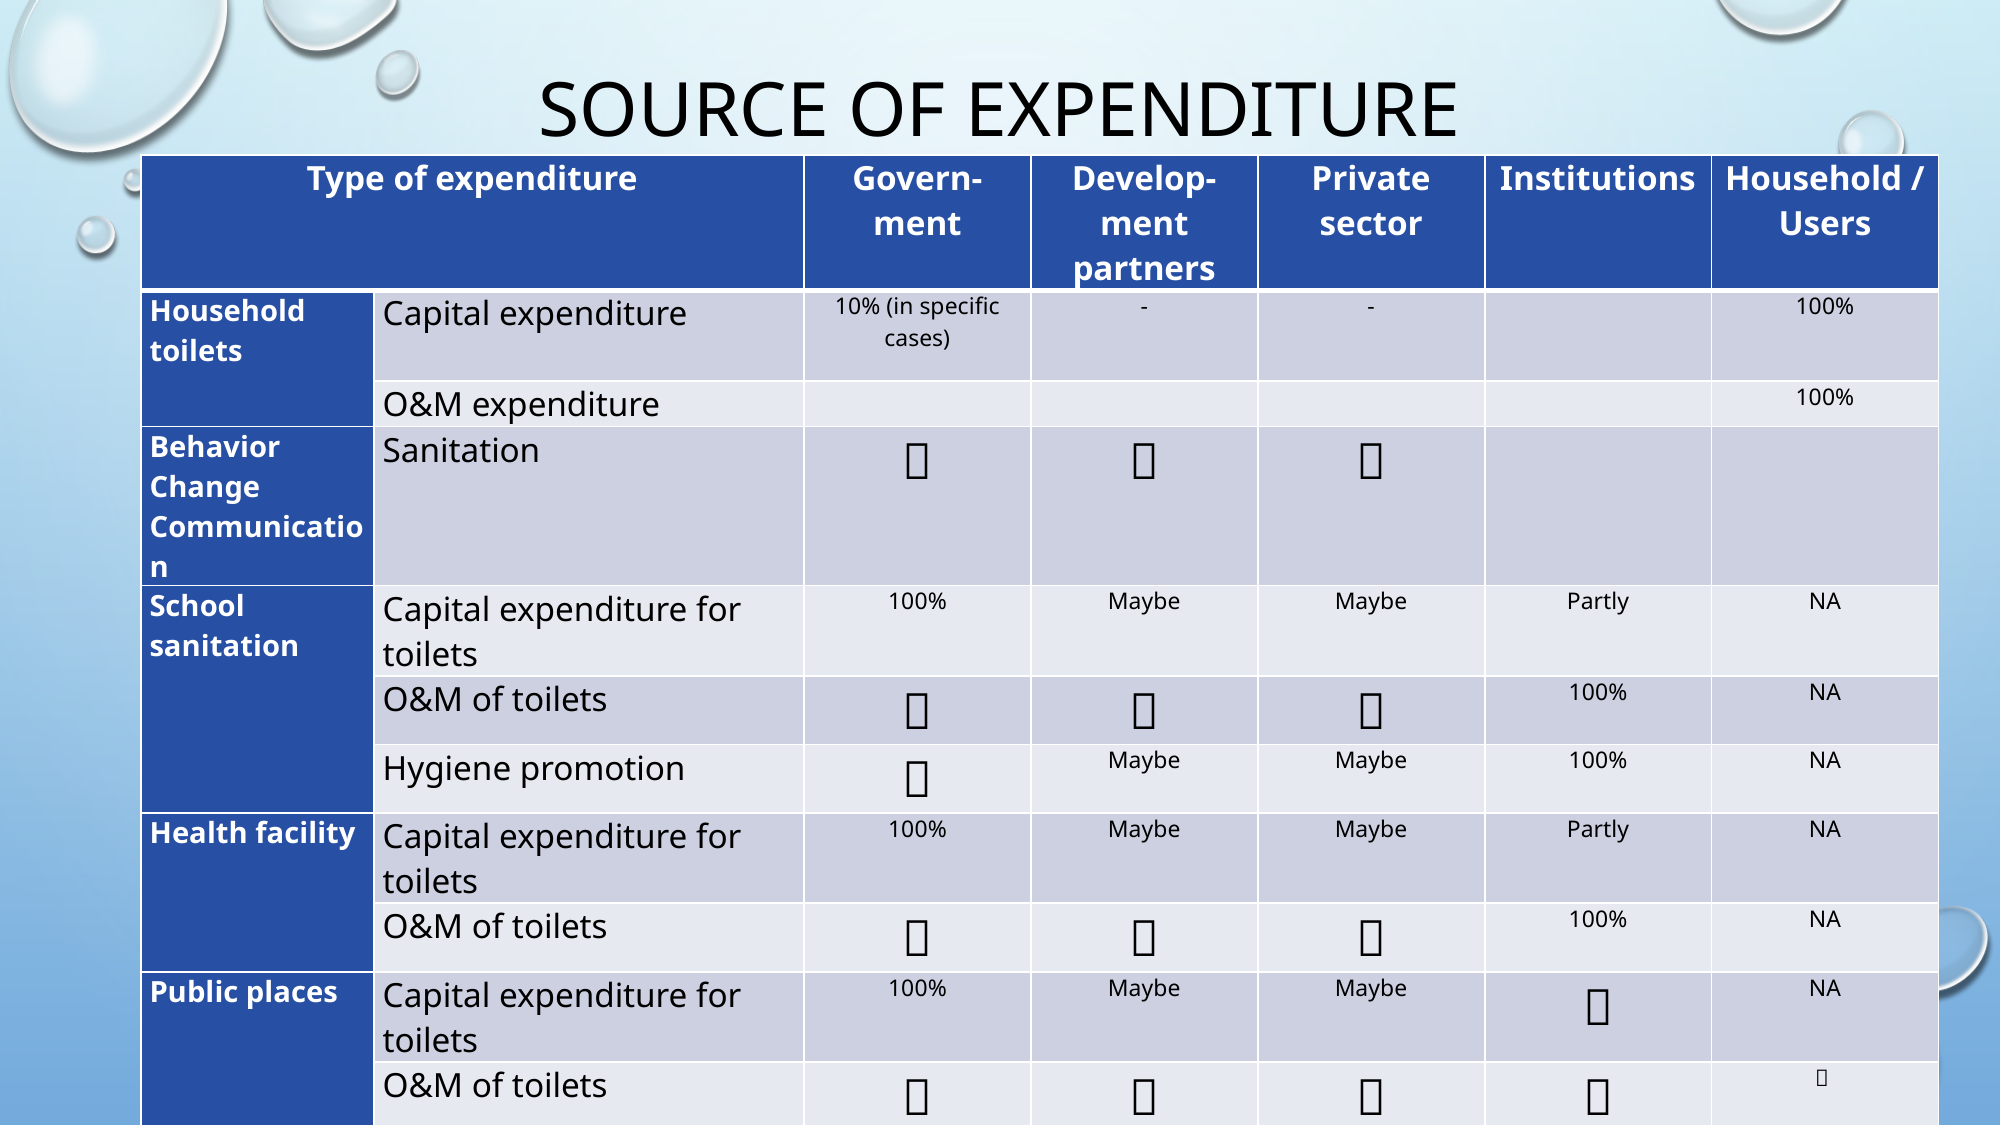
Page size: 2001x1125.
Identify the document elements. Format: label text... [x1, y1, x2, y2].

table_cell O&M of toilets [375, 677, 803, 744]
table_header Govern-ment [805, 156, 1030, 288]
picture [0, 0, 2000, 1125]
table_cell 100% [1712, 382, 1938, 426]
table_cell Maybe [1259, 973, 1484, 1061]
table_header Household / Users [1712, 156, 1938, 288]
table_cell NA [1712, 677, 1938, 744]
table_cell 10% (in specific cases) [805, 293, 1030, 380]
table_cell 100% [805, 586, 1030, 675]
table_cell 100% [1486, 677, 1711, 744]
table_cell Maybe [1259, 745, 1484, 812]
table_cell  [1259, 904, 1484, 971]
table_cell NA [1712, 745, 1938, 812]
table_cell O&M of toilets [375, 1063, 803, 1125]
table_cell Maybe [1032, 973, 1257, 1061]
table_cell Partly [1486, 814, 1711, 902]
table_cell  [805, 904, 1030, 971]
table_cell - [1032, 293, 1257, 380]
table_cell Health facility [142, 814, 373, 971]
table_cell O&M of toilets [375, 904, 803, 971]
table_cell  [1032, 677, 1257, 744]
table_header Develop-ment partners [1032, 156, 1257, 288]
table_cell Hygiene promotion [375, 745, 803, 812]
table_cell 100% [1712, 293, 1938, 380]
table_cell  [1032, 1063, 1257, 1125]
table_cell [805, 382, 1030, 426]
table_cell [1486, 382, 1711, 426]
table_cell  [1032, 904, 1257, 971]
table_cell NA [1712, 586, 1938, 675]
table_cell NA [1712, 814, 1938, 902]
table_cell Household toilets [142, 293, 373, 426]
table_cell Capital expenditure for toilets [375, 973, 803, 1061]
table_cell  [1486, 973, 1711, 1061]
table_cell School sanitation [142, 586, 373, 812]
table_header Type of expenditure [142, 156, 803, 288]
table_cell [1032, 382, 1257, 426]
table_cell Public places [142, 973, 373, 1125]
table_cell Capital expenditure for toilets [375, 814, 803, 902]
table_cell NA [1712, 973, 1938, 1061]
table_cell Sanitation [375, 427, 803, 585]
table_cell  [1486, 1063, 1711, 1125]
table_cell Behavior Change Communication [142, 427, 373, 585]
table_cell [1259, 382, 1484, 426]
title Source of expenditure [149, 10, 1851, 154]
table_cell Capital expenditure [375, 293, 803, 380]
table_cell  [1032, 427, 1257, 585]
table_cell  [805, 1063, 1030, 1125]
table_cell NA [1712, 904, 1938, 971]
table_cell O&M expenditure [375, 382, 803, 426]
table_cell Maybe [1032, 745, 1257, 812]
table_cell Partly [1486, 586, 1711, 675]
table_cell  [1712, 1063, 1938, 1125]
table_cell Maybe [1259, 586, 1484, 675]
table_cell [1486, 427, 1711, 585]
table_cell Capital expenditure for toilets [375, 586, 803, 675]
table_cell  [805, 427, 1030, 585]
table_cell 100% [805, 973, 1030, 1061]
table_cell  [1259, 427, 1484, 585]
table_cell  [1259, 677, 1484, 744]
table_cell 100% [805, 814, 1030, 902]
table_cell  [805, 677, 1030, 744]
table_header Private sector [1259, 156, 1484, 288]
table_cell  [805, 745, 1030, 812]
table_cell Maybe [1032, 814, 1257, 902]
table_cell [1486, 293, 1711, 380]
table_cell 100% [1486, 745, 1711, 812]
table_cell  [1259, 1063, 1484, 1125]
table_cell [1712, 427, 1938, 585]
table_header Institutions [1486, 156, 1711, 288]
table_cell Maybe [1032, 586, 1257, 675]
table_cell Maybe [1259, 814, 1484, 902]
table_cell - [1259, 293, 1484, 380]
table_cell 100% [1486, 904, 1711, 971]
